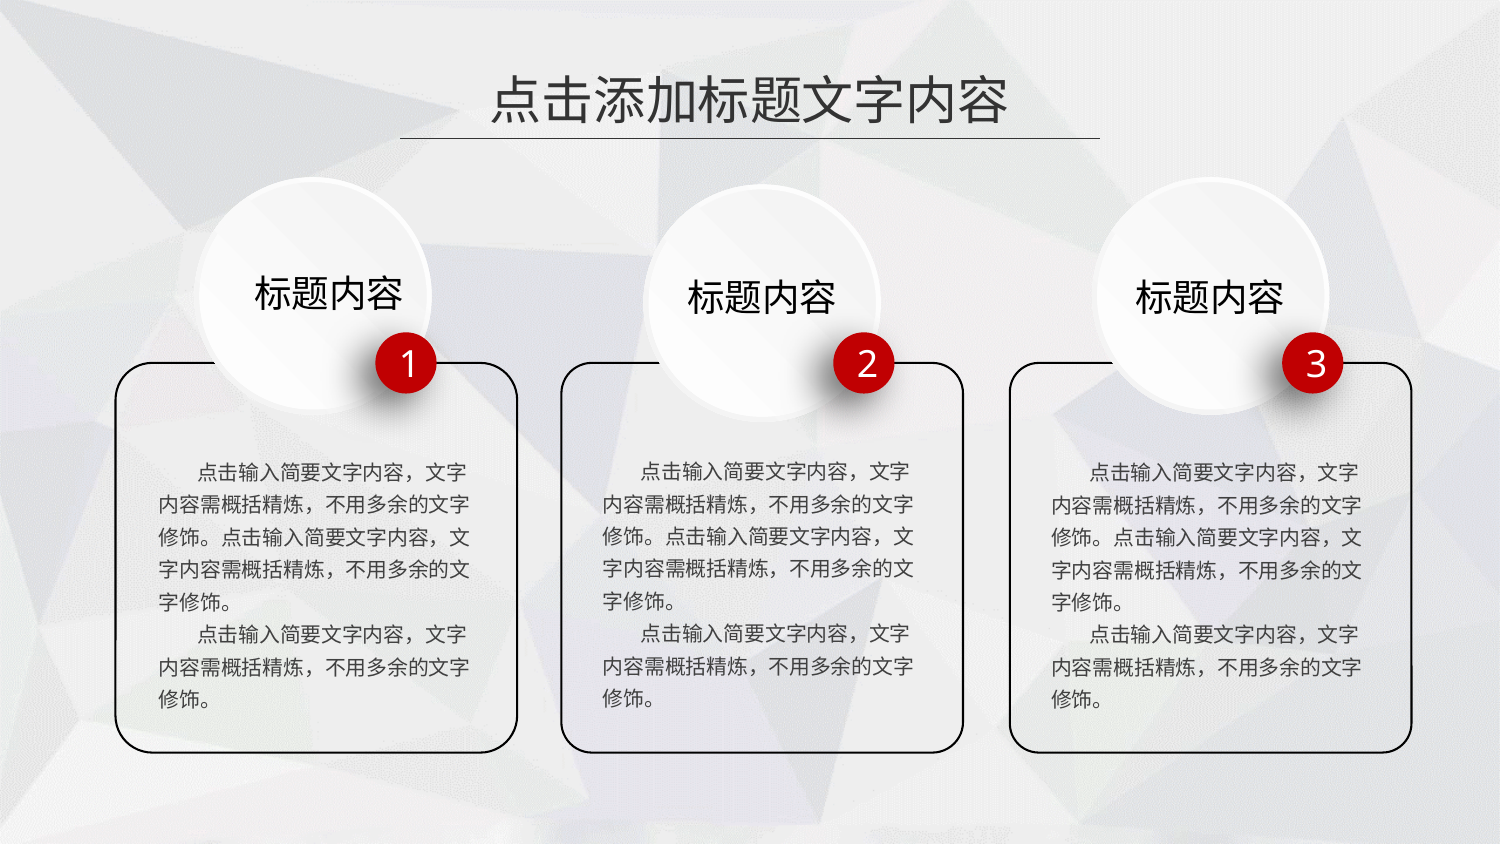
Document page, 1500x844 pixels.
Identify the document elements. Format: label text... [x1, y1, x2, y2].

text_box [1007, 360, 1414, 755]
text_box 点击输入简要文字内容，文字内容需概括精炼，不用多余的文字修饰。点击输入简要文字内容，文字内容需概括精炼，不用多余的文字修饰。 点击输入简要文字内容，文字内容需概括精炼，不用多余的文字修饰。 [602, 451, 922, 711]
text_box [559, 360, 966, 755]
picture [0, 0, 1500, 844]
text_box 2 [887, 339, 897, 387]
text_box 点击添加标题文字内容 [472, 60, 1028, 137]
text_box 3 [1335, 338, 1346, 387]
text_box 点击输入简要文字内容，文字内容需概括精炼，不用多余的文字修饰。点击输入简要文字内容，文字内容需概括精炼，不用多余的文字修饰。 点击输入简要文字内容，文字内容需概括精炼，不用多余的文字修饰。 [1051, 452, 1371, 712]
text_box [1091, 176, 1330, 415]
text_box [113, 360, 520, 755]
text_box 点击输入简要文字内容，文字内容需概括精炼，不用多余的文字修饰。点击输入简要文字内容，文字内容需概括精炼，不用多余的文字修饰。 点击输入简要文字内容，文字内容需概括精炼，不用多余的文字修饰。 [158, 452, 478, 712]
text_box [643, 184, 882, 423]
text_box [193, 176, 432, 415]
